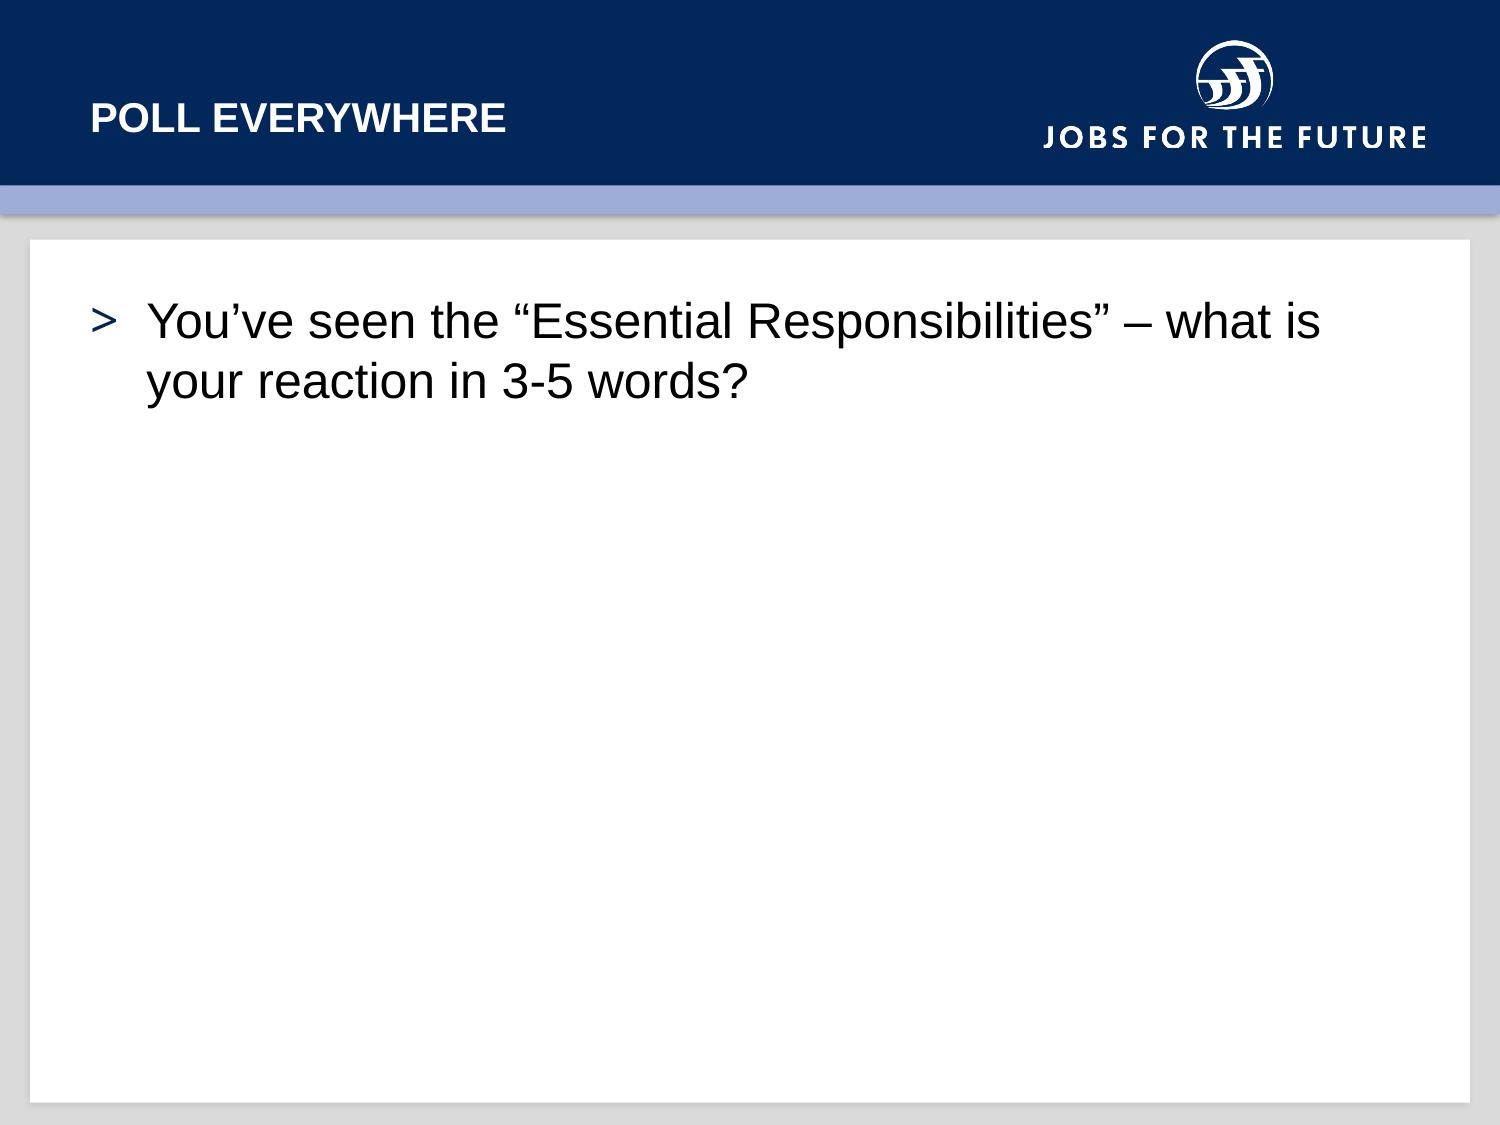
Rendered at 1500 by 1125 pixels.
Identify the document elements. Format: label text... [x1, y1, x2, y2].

title POLL EVERYWHERE [75, 45, 1013, 188]
list You’ve seen the “Essential Responsibilities” – what is your reaction in 3-5 words? [75, 281, 1425, 1041]
